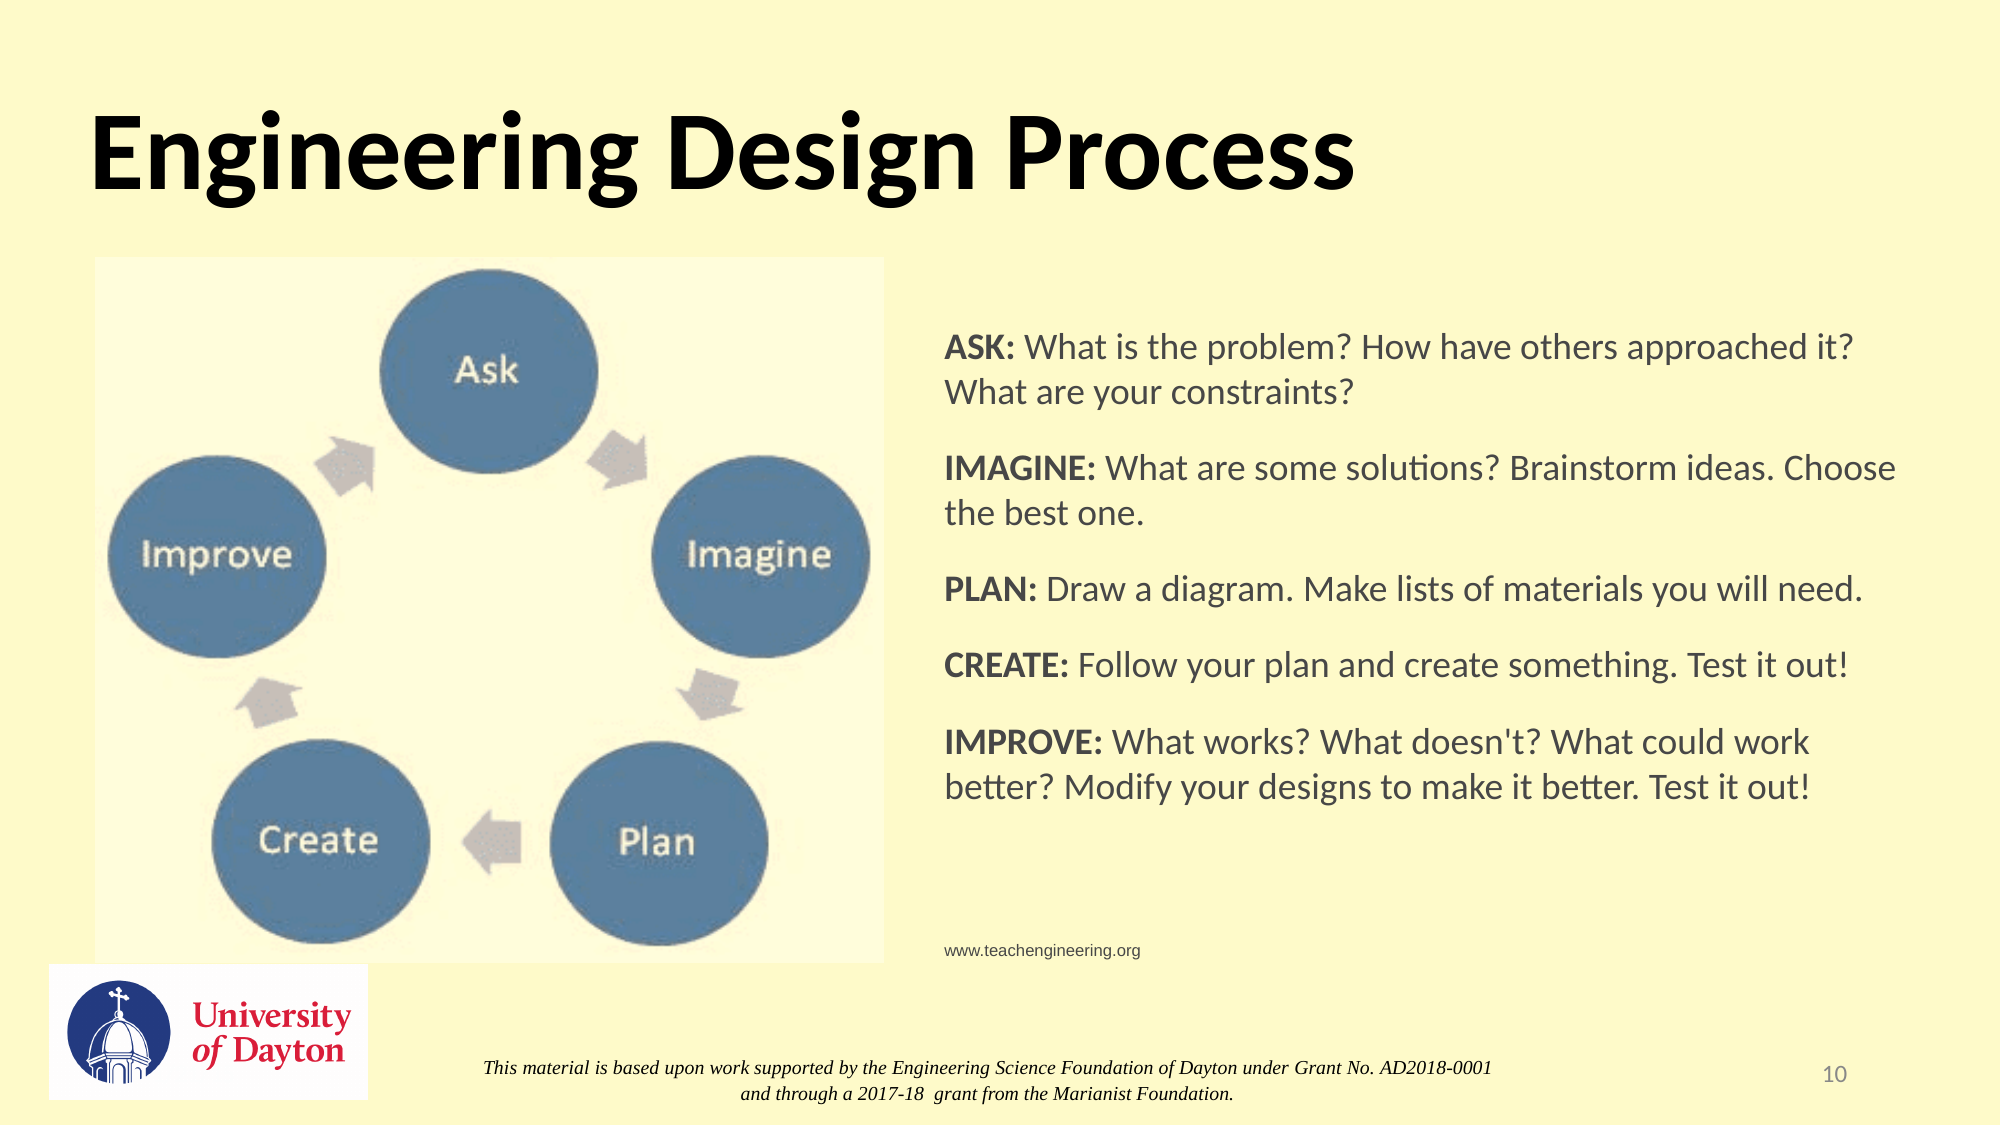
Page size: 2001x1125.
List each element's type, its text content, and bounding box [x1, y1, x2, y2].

text_box Engineering Design Process [74, 44, 1800, 263]
picture [48, 257, 884, 1101]
text_box ASK: What is the problem? How have others approached it? What are your constraints? IMAGINE: What are some solutions? Brainstorm ideas. Choose the best one. PLAN: Draw a diagram. Make lists of materials you will need. CREATE: Follow your plan and create something. Test it out! IMPROVE: What works? What doesn't? What could work better? Modify your designs to make it better. Test it out! www.teachengineering.org [929, 314, 1930, 977]
